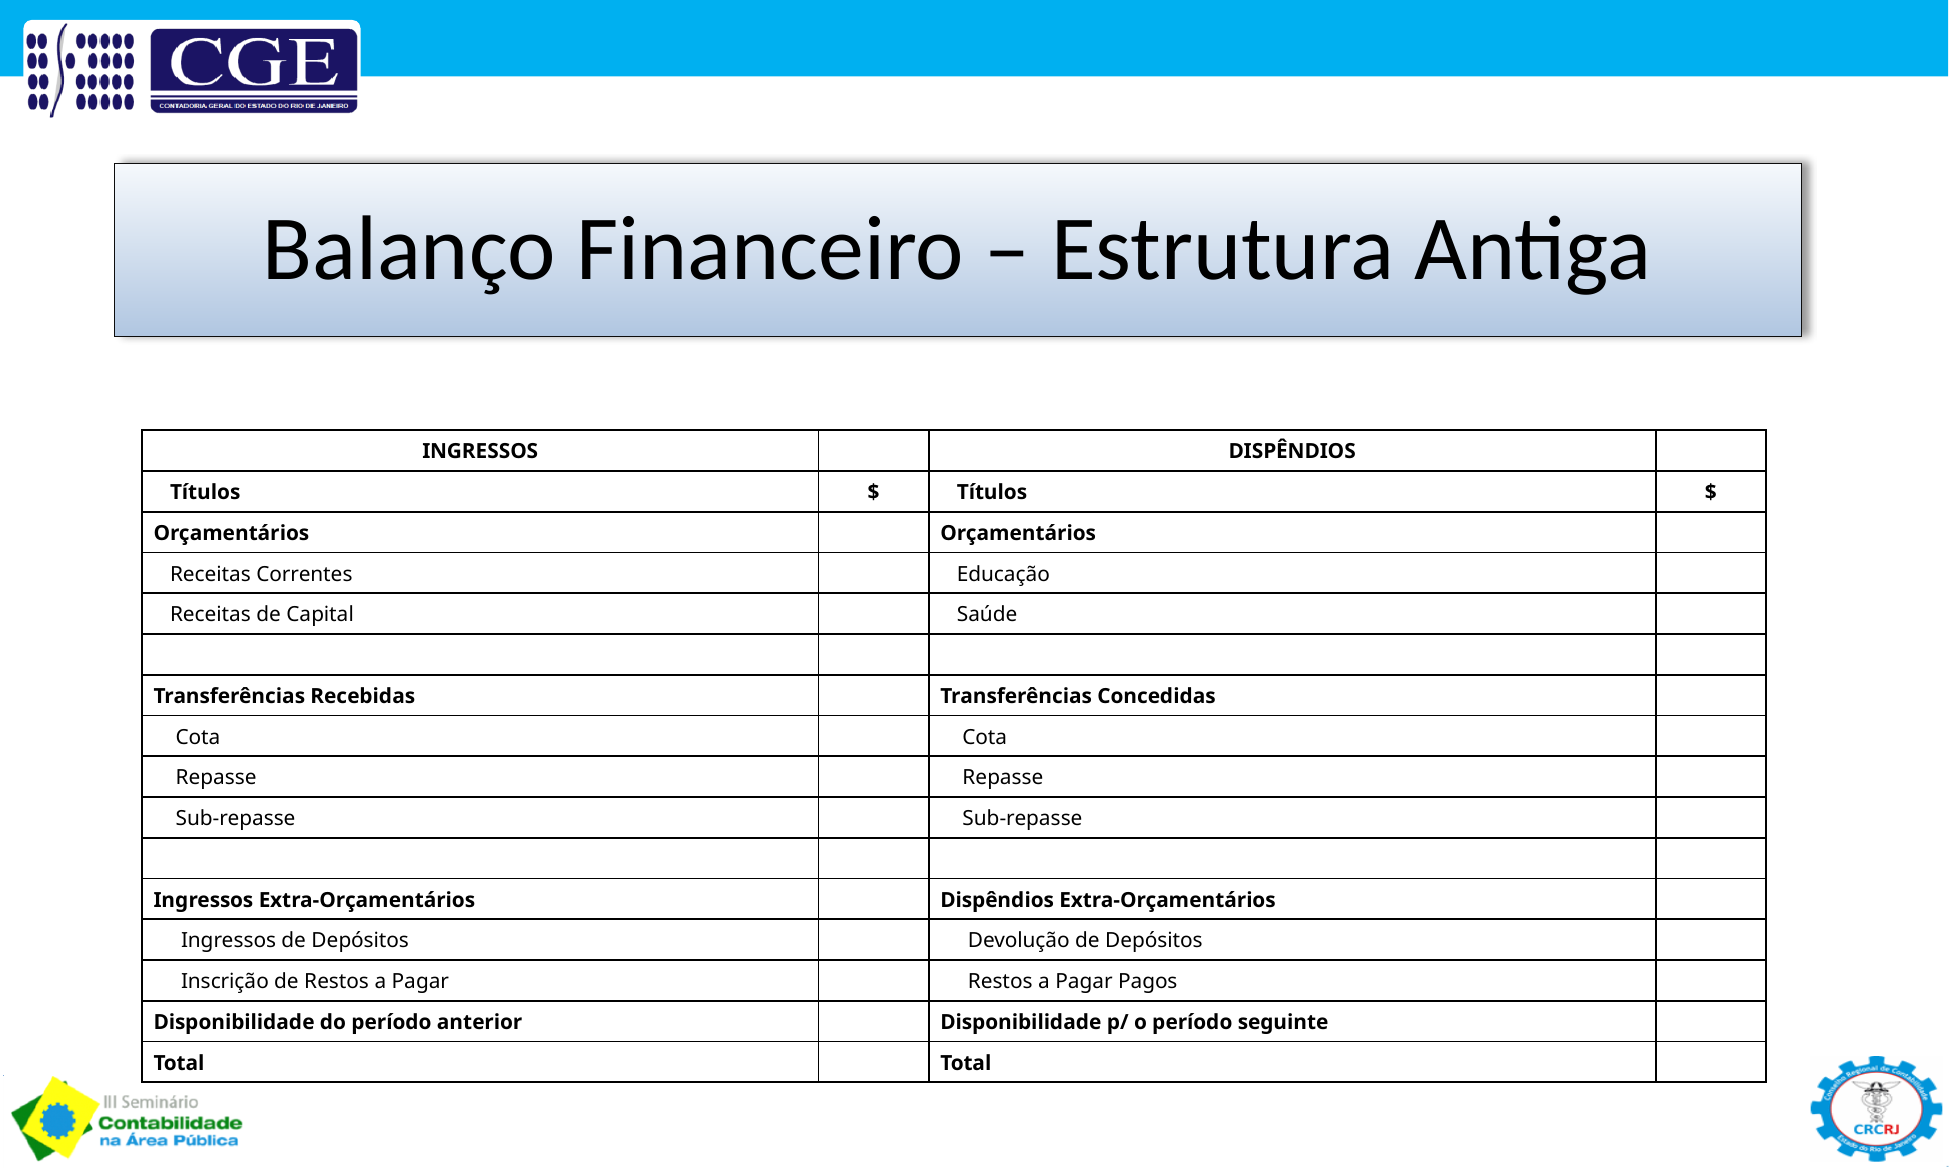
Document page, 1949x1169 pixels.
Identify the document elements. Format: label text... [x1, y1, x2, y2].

table_cell Educação [930, 553, 1655, 592]
table_cell [819, 716, 928, 755]
table_cell Cota [930, 716, 1655, 755]
table_cell [1657, 594, 1765, 633]
table_cell [819, 839, 928, 878]
table_cell [1657, 513, 1765, 552]
table_cell Transferências Recebidas [143, 676, 818, 715]
table_cell Repasse [143, 757, 818, 796]
table_header DISPÊNDIOS [930, 431, 1655, 470]
table_cell Repasse [930, 757, 1655, 796]
table_cell Títulos [143, 472, 818, 511]
table_cell [819, 594, 928, 633]
table_cell [1657, 676, 1765, 715]
table_cell [930, 839, 1655, 878]
table_cell [1657, 757, 1765, 796]
table_cell [819, 879, 928, 918]
table_cell Saúde [930, 594, 1655, 633]
table_cell [819, 1042, 928, 1081]
table_cell Restos a Pagar Pagos [930, 961, 1655, 1000]
table_cell Receitas Correntes [143, 553, 818, 592]
table_header [1657, 431, 1765, 470]
table_cell Receitas de Capital [143, 594, 818, 633]
table_cell Total [143, 1042, 818, 1081]
table_cell Sub-repasse [143, 798, 818, 837]
table_cell [819, 920, 928, 959]
table_cell Ingressos de Depósitos [143, 920, 818, 959]
picture [1803, 1056, 1949, 1167]
table_cell [1657, 635, 1765, 674]
table_cell [1657, 920, 1765, 959]
table_cell [819, 1002, 928, 1041]
table_cell Títulos [930, 472, 1655, 511]
table_cell [819, 676, 928, 715]
table_cell [819, 757, 928, 796]
table_cell [819, 798, 928, 837]
table_cell Disponibilidade p/ o período seguinte [930, 1002, 1655, 1041]
table_cell [930, 635, 1655, 674]
table_cell $ [819, 472, 928, 511]
table_cell [819, 553, 928, 592]
table_cell Total [930, 1042, 1655, 1081]
table_header [819, 431, 928, 470]
table_cell $ [1657, 472, 1765, 511]
table_cell Dispêndios Extra-Orçamentários [930, 879, 1655, 918]
picture [3, 1075, 254, 1168]
table_cell [1657, 553, 1765, 592]
table_cell Cota [143, 716, 818, 755]
table_cell Devolução de Depósitos [930, 920, 1655, 959]
text_box Balanço Financeiro – Estrutura Antiga [114, 163, 1802, 337]
table_cell [1657, 716, 1765, 755]
picture [23, 20, 361, 118]
table_cell [1657, 961, 1765, 1000]
table_cell [819, 961, 928, 1000]
table_header INGRESSOS [143, 431, 818, 470]
table_cell [1657, 1042, 1765, 1081]
table_cell Ingressos Extra-Orçamentários [143, 879, 818, 918]
table_cell [1657, 839, 1765, 878]
table_cell [143, 839, 818, 878]
table_cell [1657, 1002, 1765, 1041]
table_cell Disponibilidade do período anterior [143, 1002, 818, 1041]
table_cell [1657, 798, 1765, 837]
table_cell Transferências Concedidas [930, 676, 1655, 715]
table_cell [819, 635, 928, 674]
table_cell Orçamentários [143, 513, 818, 552]
table_cell [819, 513, 928, 552]
table_cell Sub-repasse [930, 798, 1655, 837]
table_cell Orçamentários [930, 513, 1655, 552]
table_cell Inscrição de Restos a Pagar [143, 961, 818, 1000]
table_cell [143, 635, 818, 674]
table_cell [1657, 879, 1765, 918]
